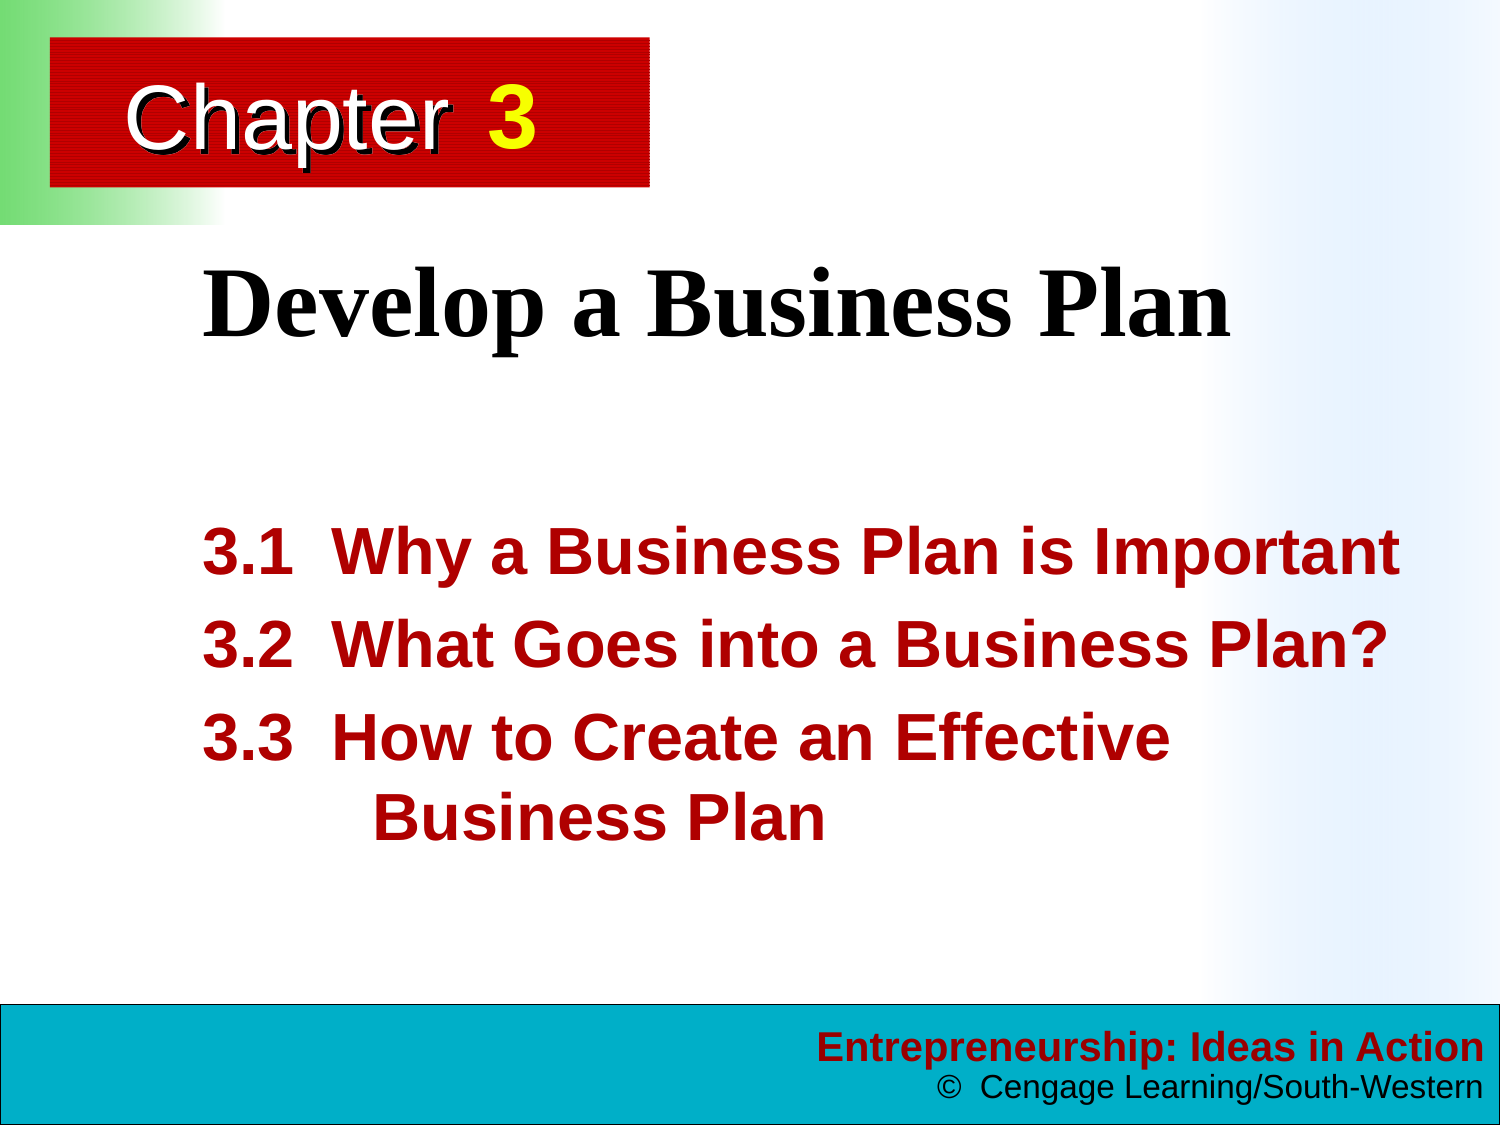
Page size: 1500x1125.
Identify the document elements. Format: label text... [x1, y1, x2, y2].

title Develop a Business Plan [187, 224, 1313, 488]
subtitle 3.1 Why a Business Plan is Important 3.2 What Goes into a Business Plan? 3.3 How to Create an Effective Business Plan [187, 499, 1438, 988]
text_box 3 [472, 49, 563, 175]
